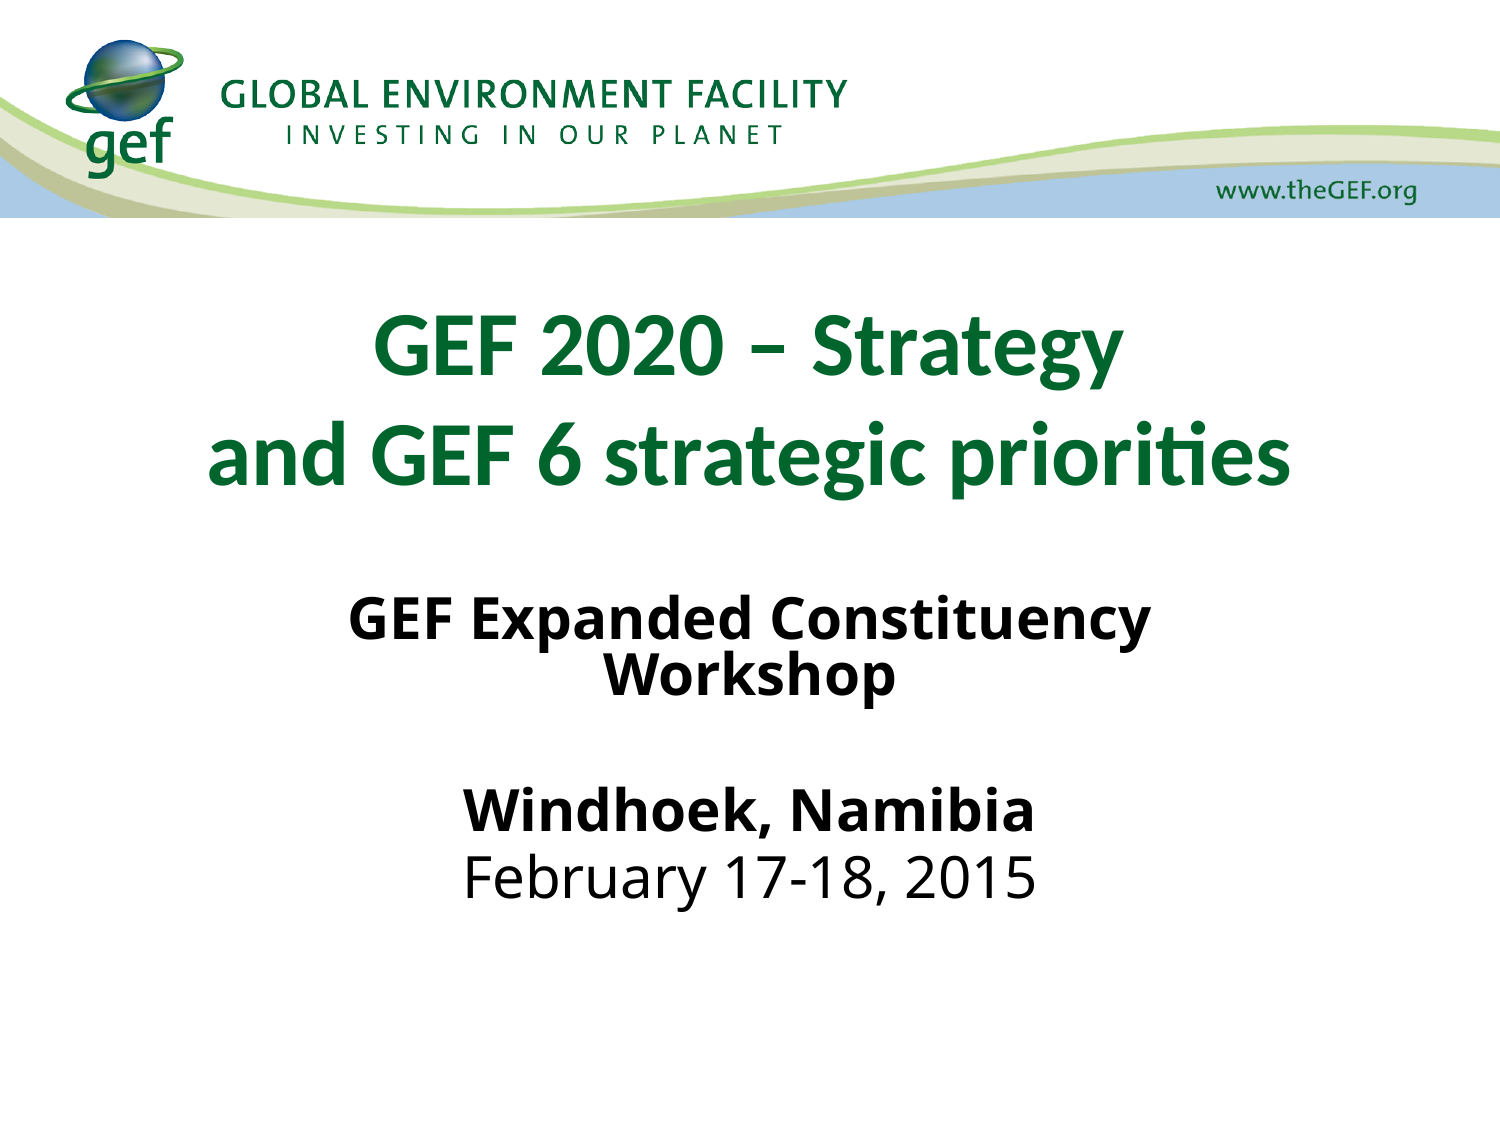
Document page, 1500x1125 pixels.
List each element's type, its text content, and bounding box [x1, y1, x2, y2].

subtitle GEF Expanded Constituency Workshop Windhoek, Namibia February 17-18, 2015 [224, 587, 1276, 1051]
picture [0, 12, 1500, 218]
title GEF 2020 – Strategy and GEF 6 strategic priorities [74, 299, 1426, 488]
